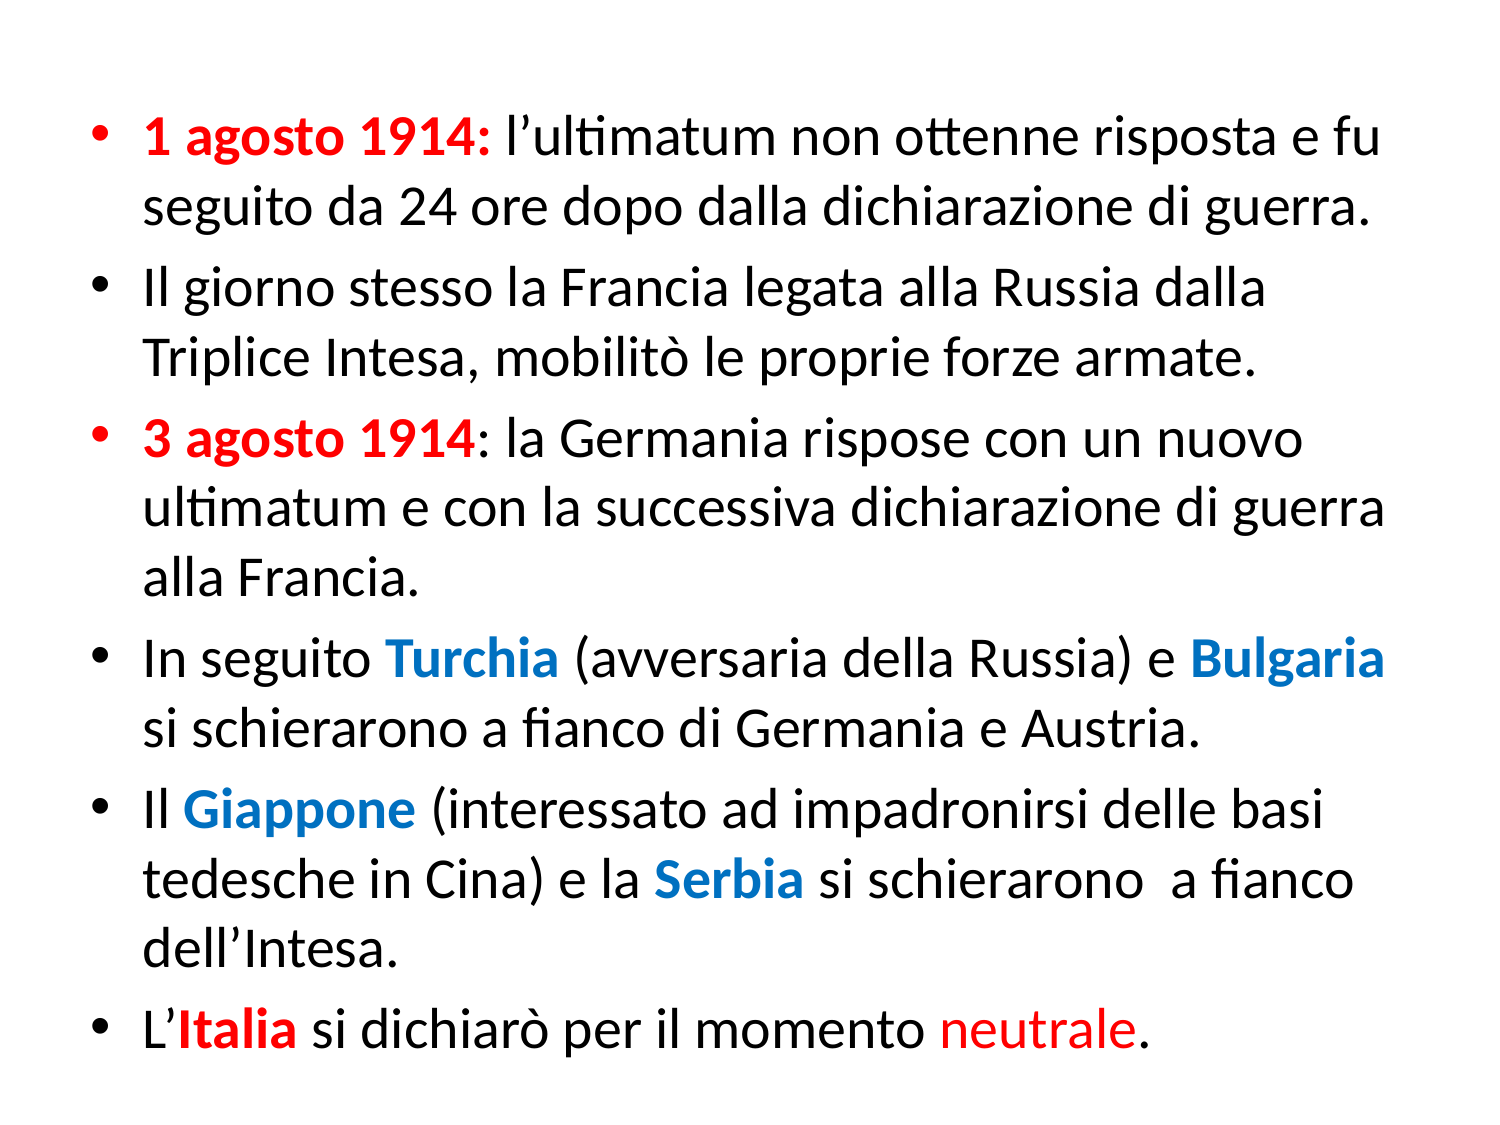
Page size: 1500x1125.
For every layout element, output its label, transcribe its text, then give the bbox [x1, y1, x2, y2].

list 1 agosto 1914: l’ultimatum non ottenne risposta e fu seguito da 24 ore dopo dalla dichiarazione di guerra. Il giorno stesso la Francia legata alla Russia dalla Triplice Intesa, mobilitò le proprie forze armate. 3 agosto 1914: la Germania rispose con un nuovo ultimatum e con la successiva dichiarazione di guerra alla Francia. In seguito Turchia (avversaria della Russia) e Bulgaria si schierarono a fianco di Germania e Austria. Il Giappone (interessato ad impadronirsi delle basi tedesche in Cina) e la Serbia si schierarono a fianco dell’Intesa. L’Italia si dichiarò per il momento neutrale. [75, 90, 1425, 1083]
